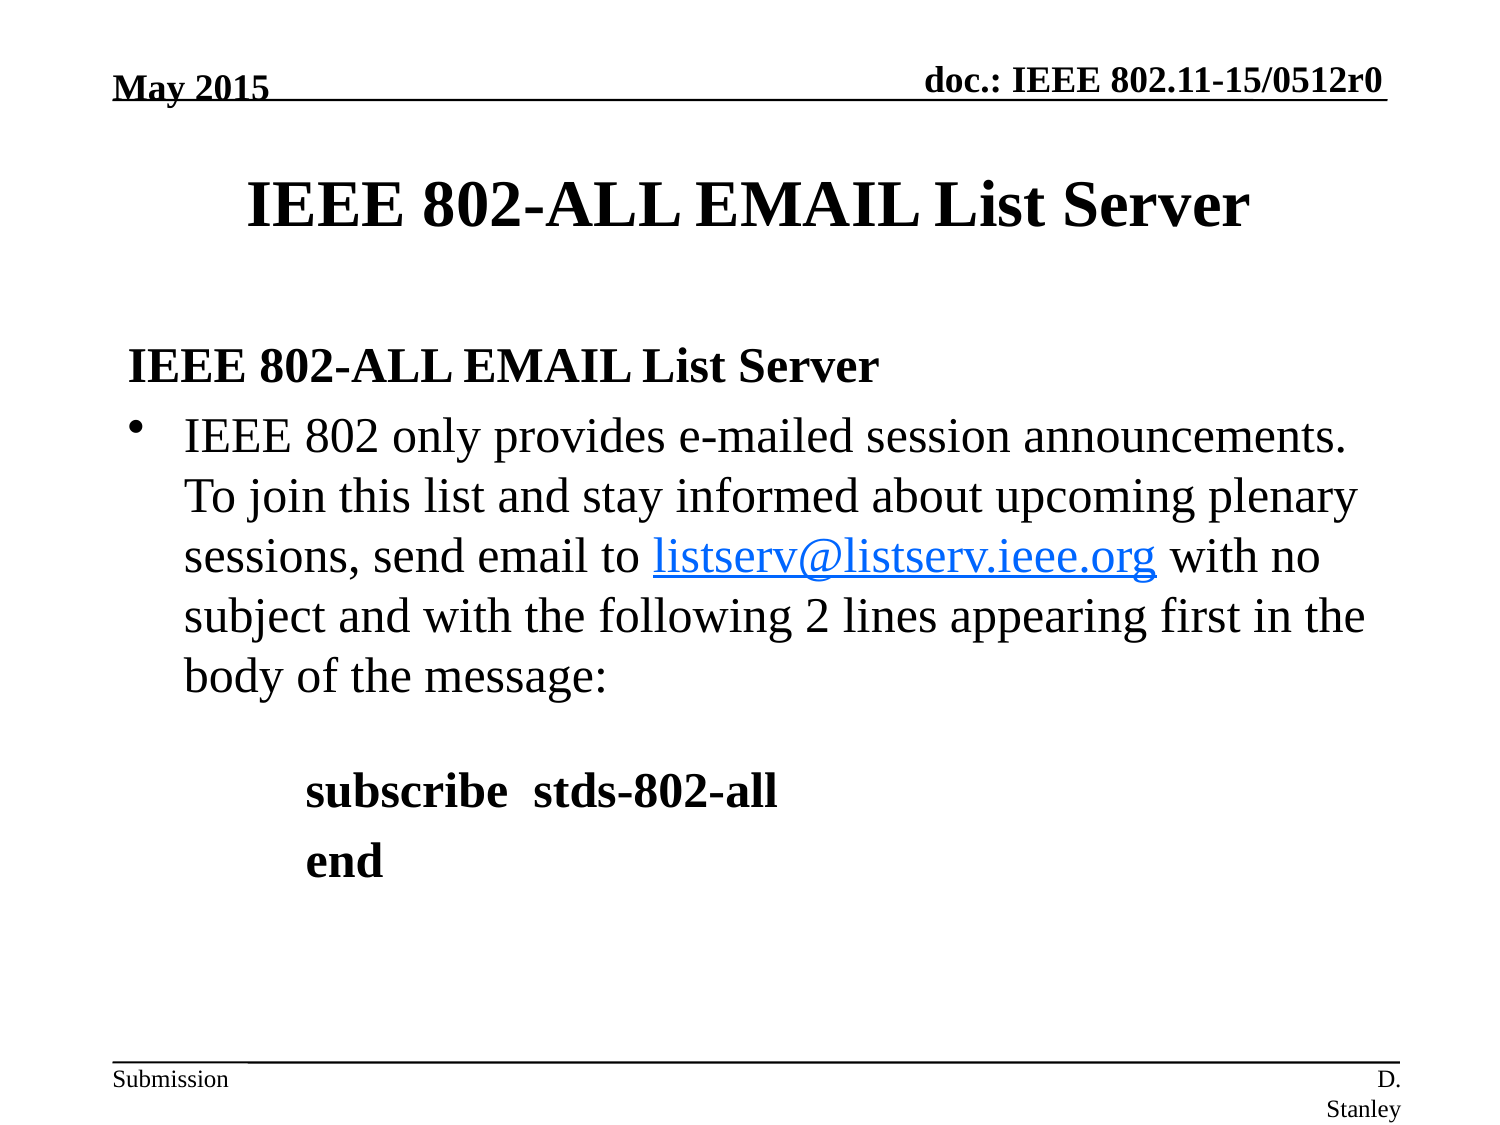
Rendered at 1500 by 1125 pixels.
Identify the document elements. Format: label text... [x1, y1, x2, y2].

title IEEE 802-ALL EMAIL List Server [112, 112, 1388, 288]
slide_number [112, 62, 401, 109]
footer D. Stanley Aruba Networks [1324, 1061, 1402, 1093]
list IEEE 802-ALL EMAIL List Server IEEE 802 only provides e-mailed session announcements. To join this list and stay informed about upcoming plenary sessions, send email to listserv@listserv.ieee.org with no subject and with the following 2 lines appearing first in the body of the message: subscribe stds-802-all end [112, 324, 1388, 1038]
